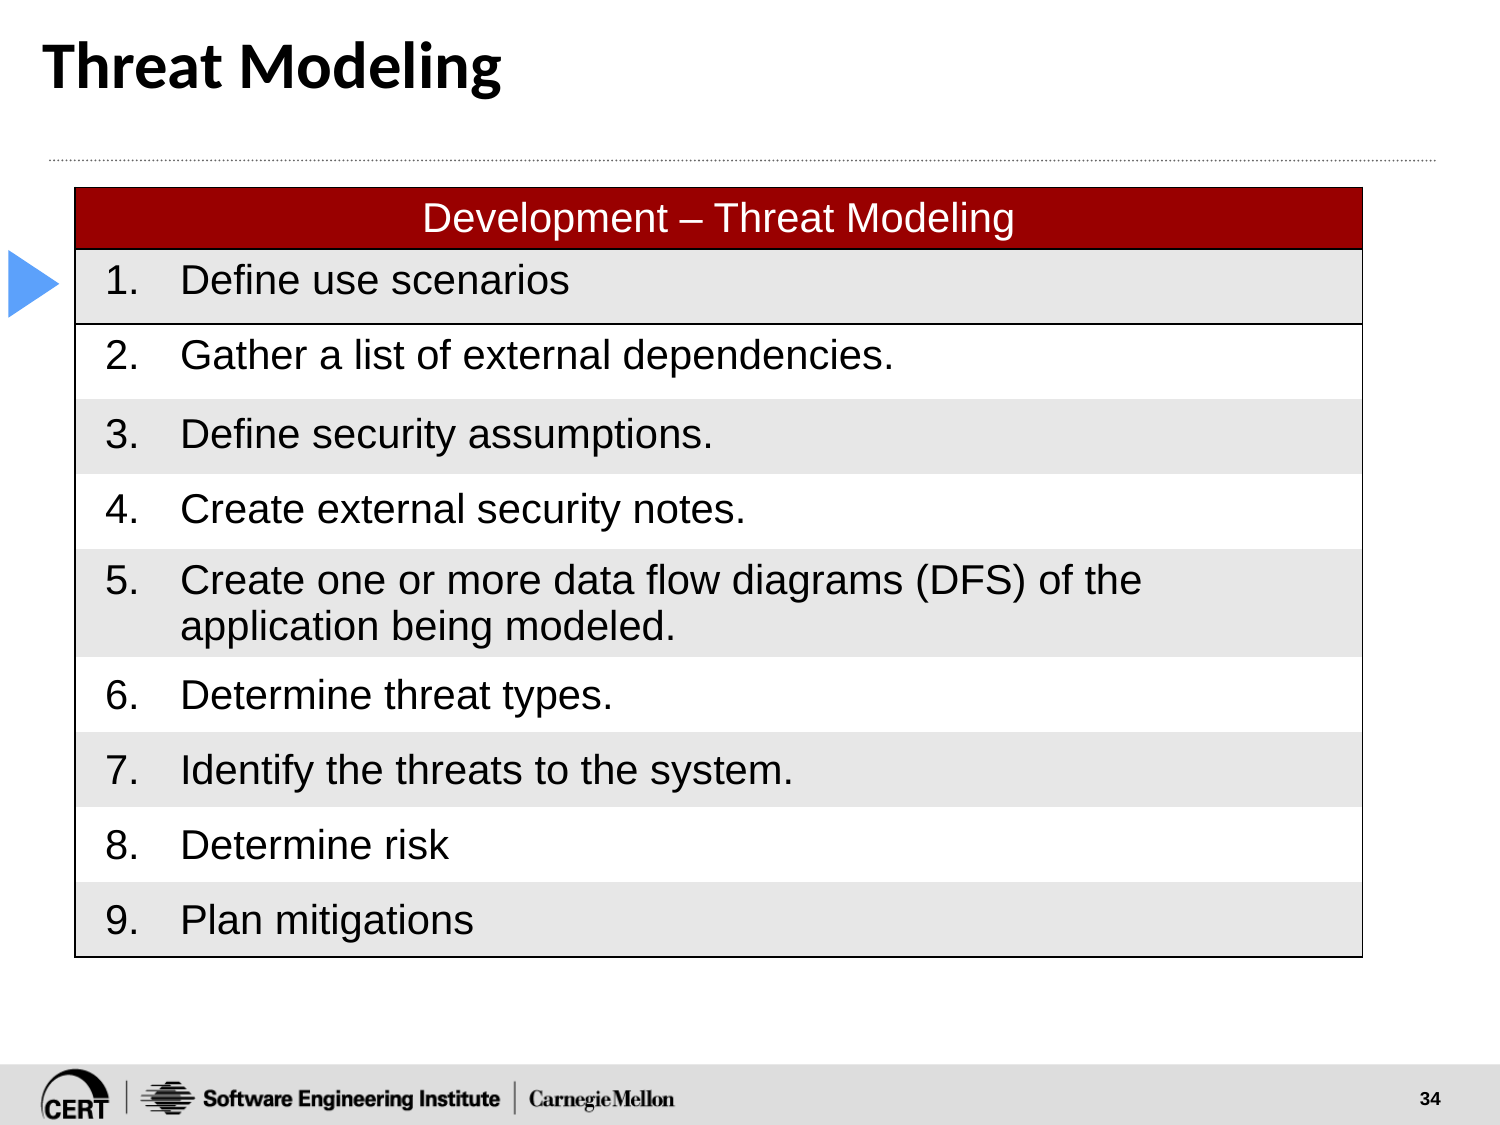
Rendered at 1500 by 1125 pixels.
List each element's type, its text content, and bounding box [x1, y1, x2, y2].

table_cell Gather a list of external dependencies. [76, 325, 1362, 399]
table_cell Identify the threats to the system. [76, 732, 1362, 807]
table_cell Determine threat types. [76, 657, 1362, 732]
title Threat Modeling [42, 37, 1434, 155]
table_cell Determine risk [76, 807, 1362, 882]
text_box [8, 249, 60, 318]
table_cell Create one or more data flow diagrams (DFS) of the application being modeled. [76, 549, 1362, 657]
picture [24, 1065, 688, 1125]
table_cell Define security assumptions. [76, 399, 1362, 474]
table_cell Define use scenarios [76, 250, 1362, 323]
table_cell Plan mitigations [76, 882, 1362, 956]
table_cell Create external security notes. [76, 474, 1362, 549]
table_header Development – Threat Modeling [76, 188, 1362, 248]
